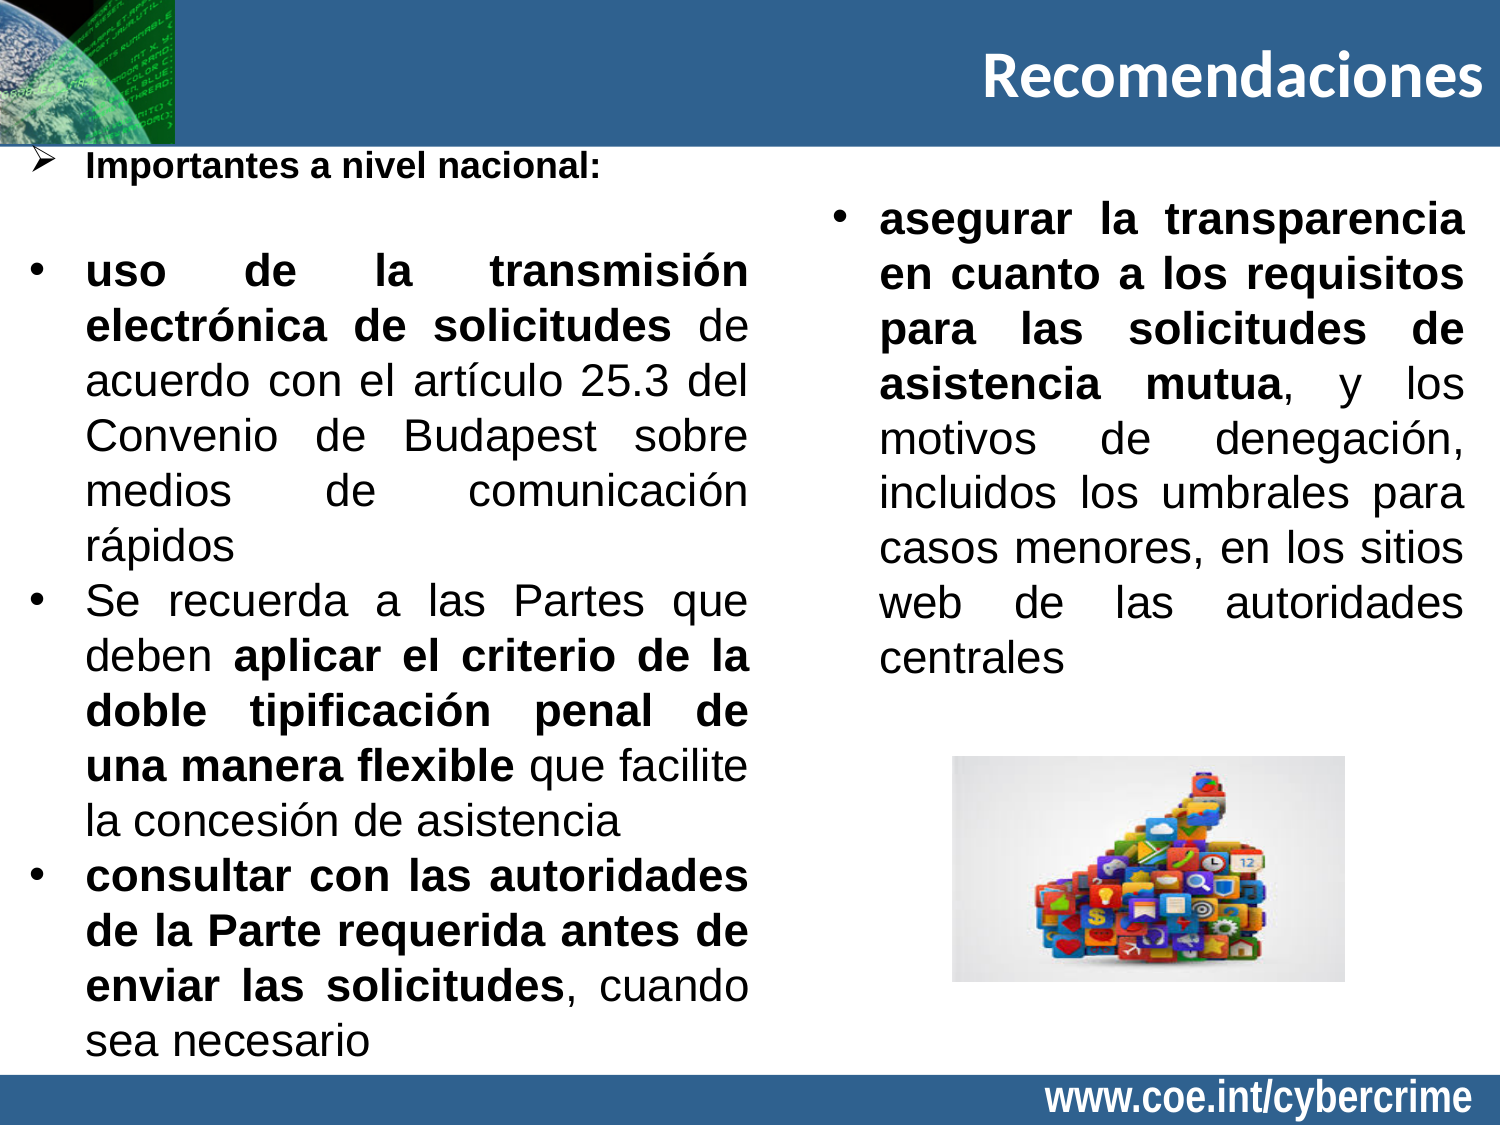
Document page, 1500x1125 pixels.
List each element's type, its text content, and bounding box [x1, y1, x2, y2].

text_box www.coe.int/cybercrime [1030, 1059, 1500, 1125]
text_box asegurar la transparencia en cuanto a los requisitos para las solicitudes de asistencia mutua, y los motivos de denegación, incluidos los umbrales para casos menores, en los sitios web de las autoridades centrales [817, 180, 1481, 801]
text_box Importantes a nivel nacional: uso de la transmisión electrónica de solicitudes de acuerdo con el artículo 25.3 del Convenio de Budapest sobre medios de comunicación rápidos Se recuerda a las Partes que deben aplicar el criterio de la doble tipificación penal de una manera flexible que facilite la concesión de asistencia consultar con las autoridades de la Parte requerida antes de enviar las solicitudes, cuando sea necesario [14, 133, 765, 1073]
text_box [0, 1073, 1030, 1125]
picture [952, 756, 1346, 982]
text_box Recomendaciones [179, 0, 1500, 149]
picture [0, 0, 175, 144]
